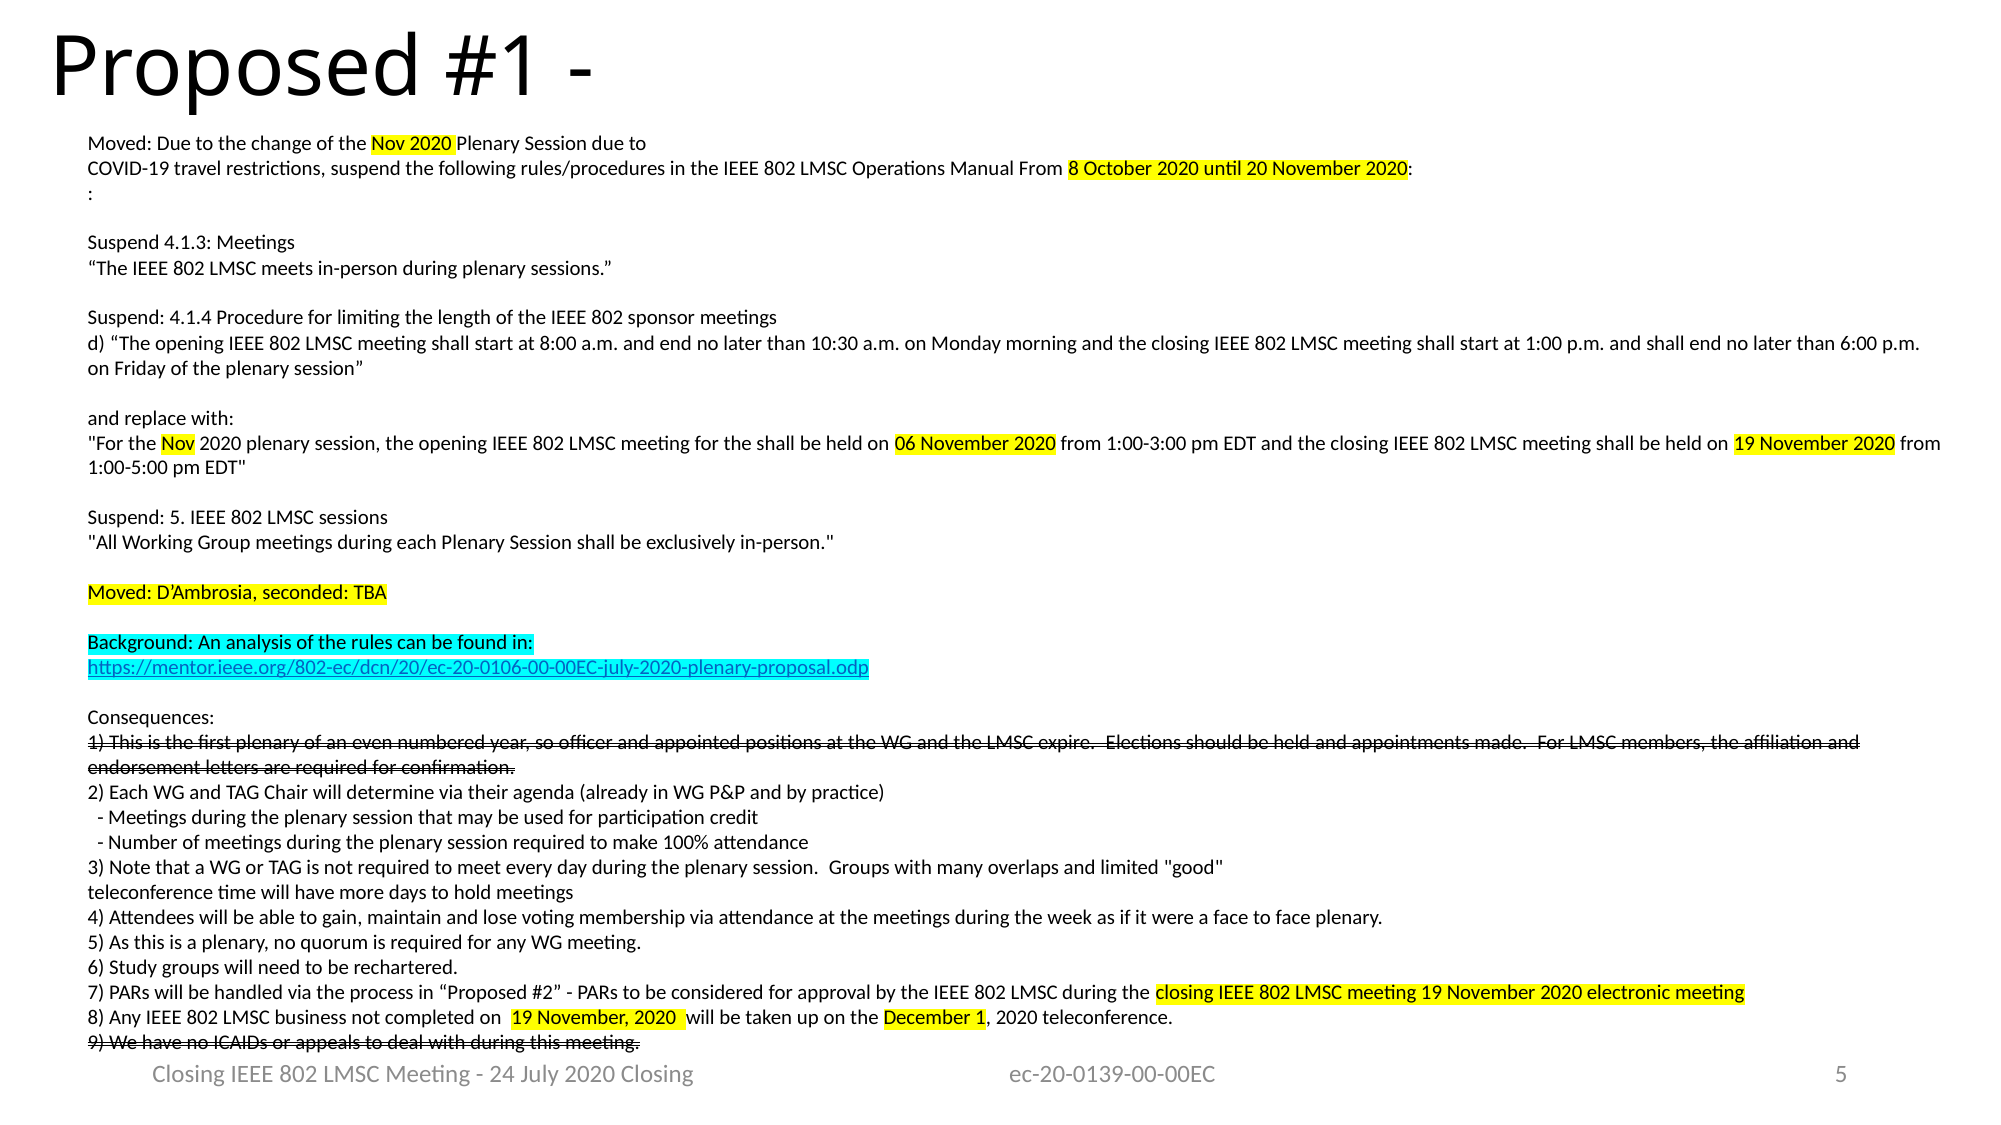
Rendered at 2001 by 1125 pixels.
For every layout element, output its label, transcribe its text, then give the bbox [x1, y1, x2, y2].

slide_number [137, 1042, 734, 1103]
footer ec-20-0139-00-00EC [887, 1042, 1338, 1103]
title Proposed #1 - [34, 14, 2000, 123]
slide_number 5 [1412, 1042, 1863, 1103]
text_box Moved: Due to the change of the Nov 2020 Plenary Session due to COVID-19 travel restrictions, suspend the following rules/procedures in the IEEE 802 LMSC Operations Manual From 8 October 2020 until 20 November 2020: : Suspend 4.1.3: Meetings “The IEEE 802 LMSC meets in-person during plenary sessions.” Suspend: 4.1.4 Procedure for limiting the length of the IEEE 802 sponsor meetings d) “The opening IEEE 802 LMSC meeting shall start at 8:00 a.m. and end no later than 10:30 a.m. on Monday morning and the closing IEEE 802 LMSC meeting shall start at 1:00 p.m. and shall end no later than 6:00 p.m. on Friday of the plenary session” and replace with: "For the Nov 2020 plenary session, the opening IEEE 802 LMSC meeting for the shall be held on 06 November 2020 from 1:00-3:00 pm EDT and the closing IEEE 802 LMSC meeting shall be held on 19 November 2020 from 1:00-5:00 pm EDT" Suspend: 5. IEEE 802 LMSC sessions "All Working Group meetings during each Plenary Session shall be exclusively in-person." Moved: D’Ambrosia, seconded: TBA Background: An analysis of the rules can be found in: https://mentor.ieee.org/802-ec/dcn/20/ec-20-0106-00-00EC-july-2020-plenary-proposal.odp Consequences: 1) This is the first plenary of an even numbered year, so officer and appointed positions at the WG and the LMSC expire. Elections should be held and appointments made. For LMSC members, the affiliation and endorsement letters are required for confirmation. 2) Each WG and TAG Chair will determine via their agenda (already in WG P&P and by practice) - Meetings during the plenary session that may be used for participation credit - Number of meetings during the plenary session required to make 100% attendance 3) Note that a WG or TAG is not required to meet every day during the plenary session. Groups with many overlaps and limited "good" teleconference time will have more days to hold meetings 4) Attendees will be able to gain, maintain and lose voting membership via attendance at the meetings during the week as if it were a face to face plenary. 5) As this is a plenary, no quorum is required for any WG meeting. 6) Study groups will need to be rechartered. 7) PARs will be handled via the process in “Proposed #2” - PARs to be considered for approval by the IEEE 802 LMSC during the closing IEEE 802 LMSC meeting 19 November 2020 electronic meeting 8) Any IEEE 802 LMSC business not completed on 19 November, 2020 will be taken up on the December 1, 2020 teleconference. 9) We have no ICAIDs or appeals to deal with during this meeting. [72, 121, 1966, 1111]
